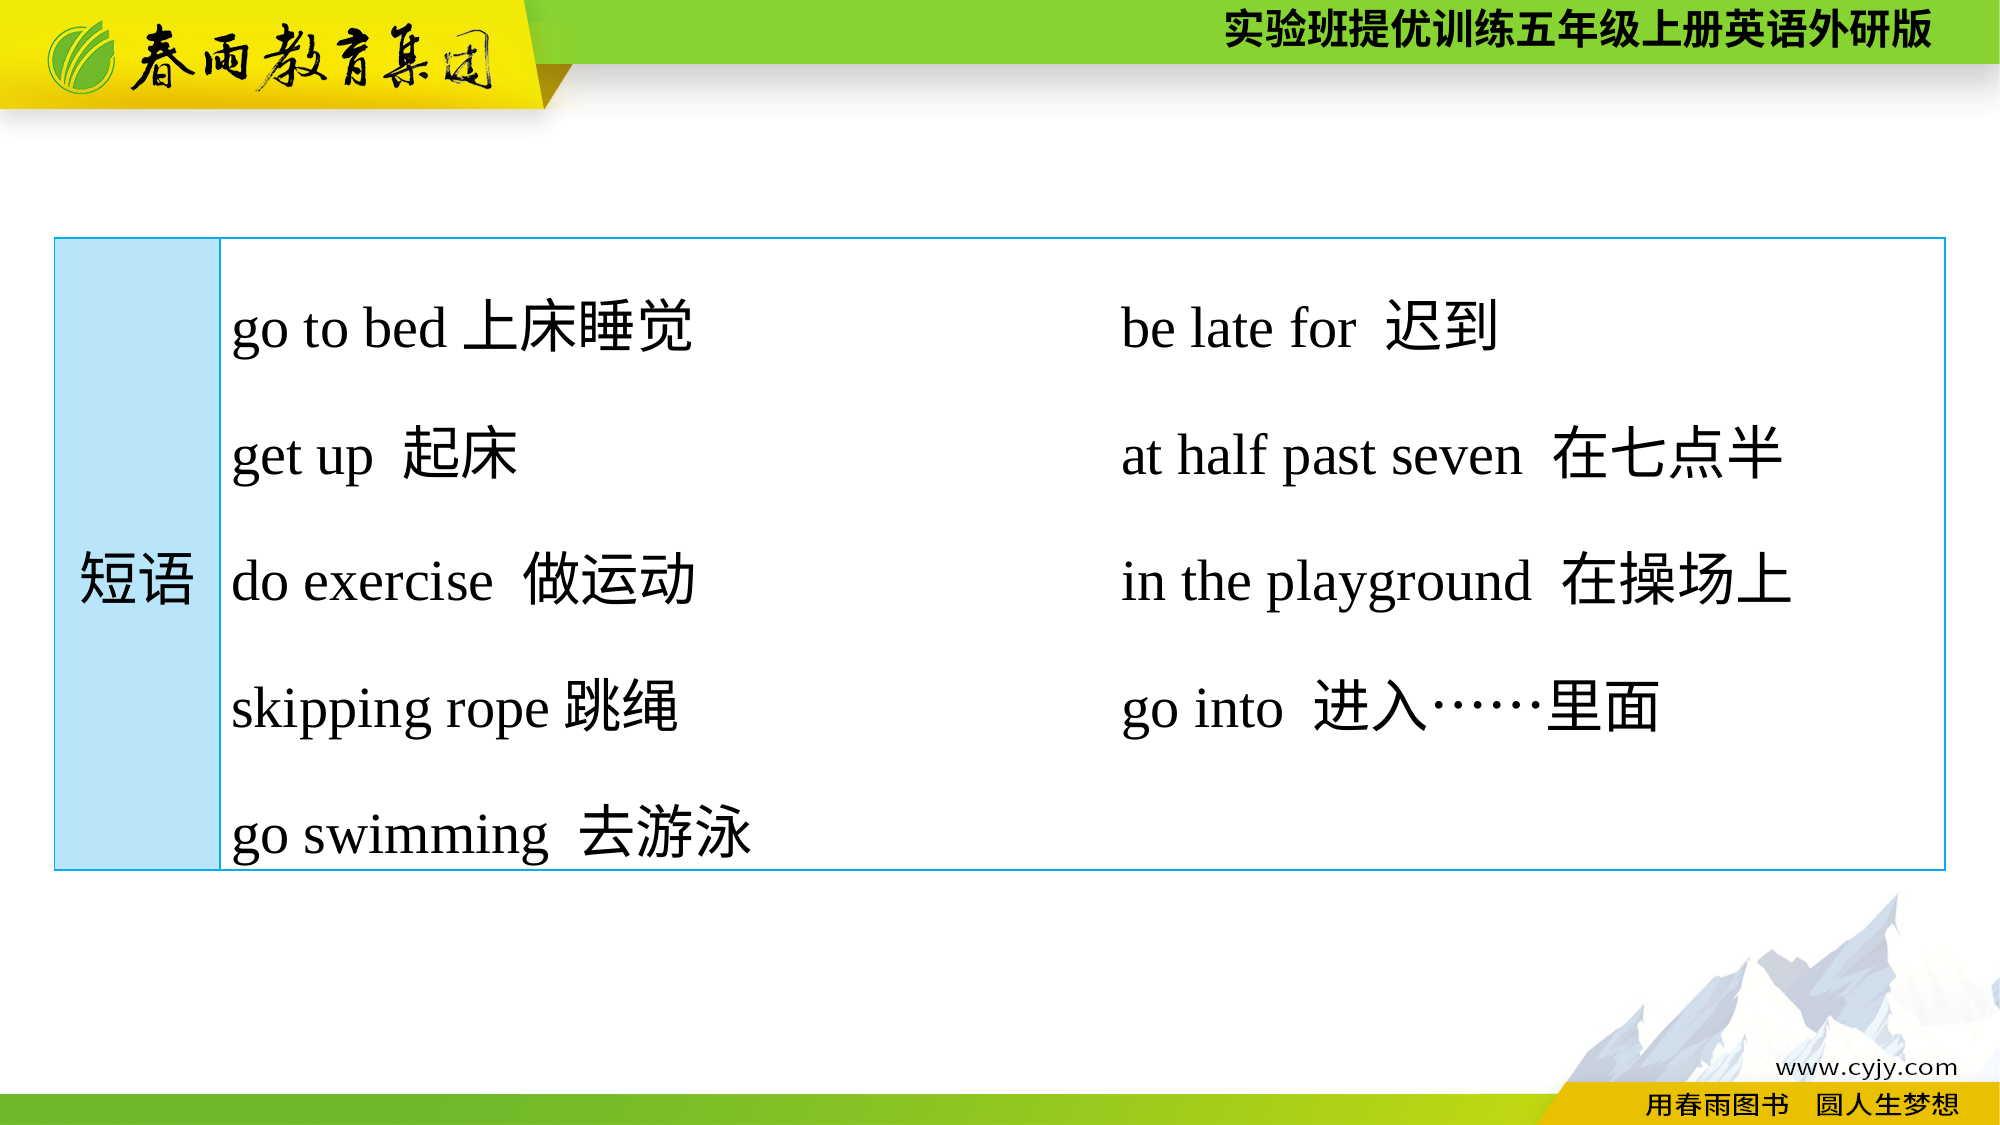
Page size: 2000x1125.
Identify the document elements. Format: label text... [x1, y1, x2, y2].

picture [0, 0, 2000, 1125]
table_header go to bed上床睡觉 be late for 迟到 get up 起床 at half past seven 在七点半 do exercise 做运动 in the playground 在操场上 skipping rope跳绳 go into 进入……里面 go swimming 去游泳 [221, 239, 1944, 869]
table_header 短语 [55, 239, 219, 869]
